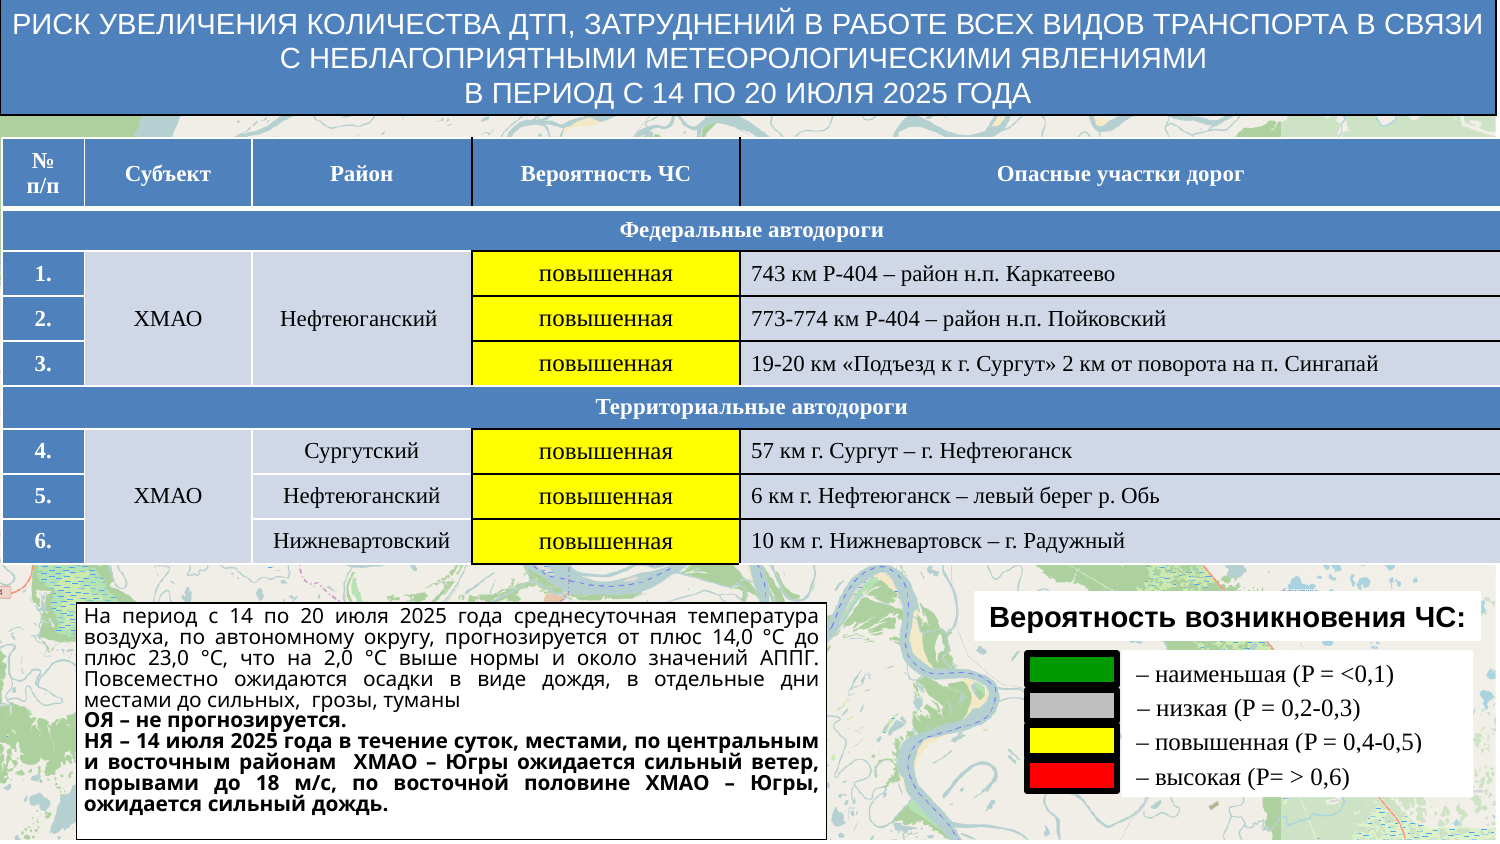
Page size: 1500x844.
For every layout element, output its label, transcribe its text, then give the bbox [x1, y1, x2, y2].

picture [0, 83, 1497, 840]
text_box РИСК УВЕЛИЧЕНИЯ КОЛИЧЕСТВА ДТП, ЗАТРУДНЕНИЙ В РАБОТЕ ВСЕХ ВИДОВ ТРАНСПОРТА В СВЯЗИ С НЕБЛАГОПРИЯТНЫМИ МЕТЕОРОЛОГИЧЕСКИМИ ЯВЛЕНИЯМИ В ПЕРИОД С 14 ПО 20 ИЮЛЯ 2025 ГОДА [0, 0, 1497, 83]
